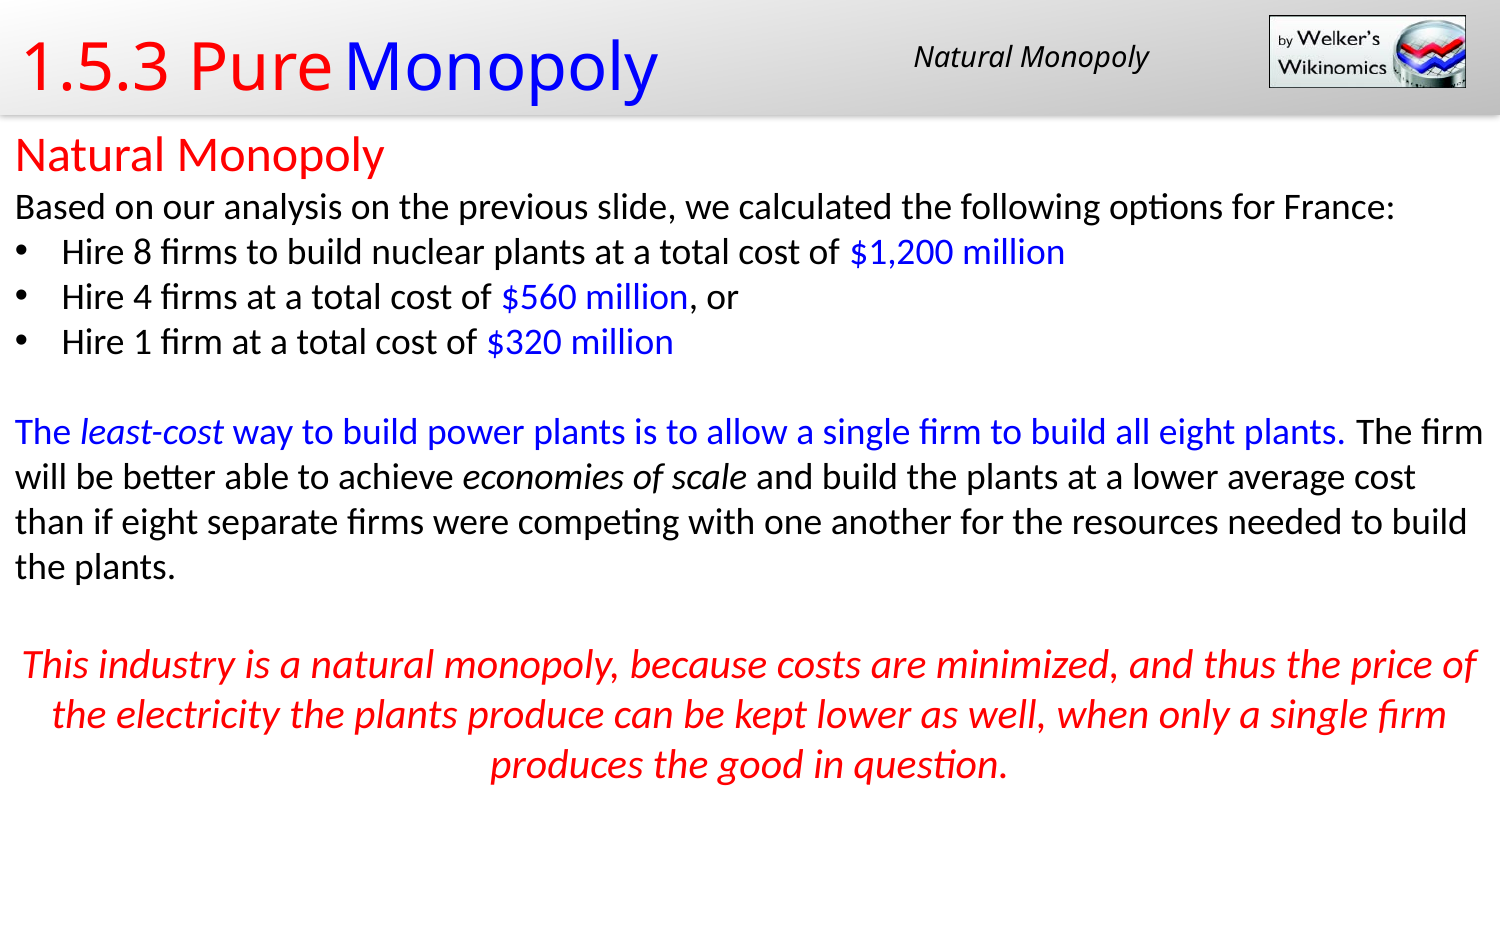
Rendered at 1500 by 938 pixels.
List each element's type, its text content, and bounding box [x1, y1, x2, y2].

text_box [0, 0, 1500, 115]
text_box Natural Monopoly Based on our analysis on the previous slide, we calculated the following options for France: Hire 8 firms to build nuclear plants at a total cost of $1,200 million Hire 4 firms at a total cost of $560 million, or Hire 1 firm at a total cost of $320 million The least-cost way to build power plants is to allow a single firm to build all eight plants. The firm will be better able to achieve economies of scale and build the plants at a lower average cost than if eight separate firms were competing with one another for the resources needed to build the plants. This industry is a natural monopoly, because costs are minimized, and thus the price of the electricity the plants produce can be kept lower as well, when only a single firm produces the good in question. [0, 123, 1500, 795]
